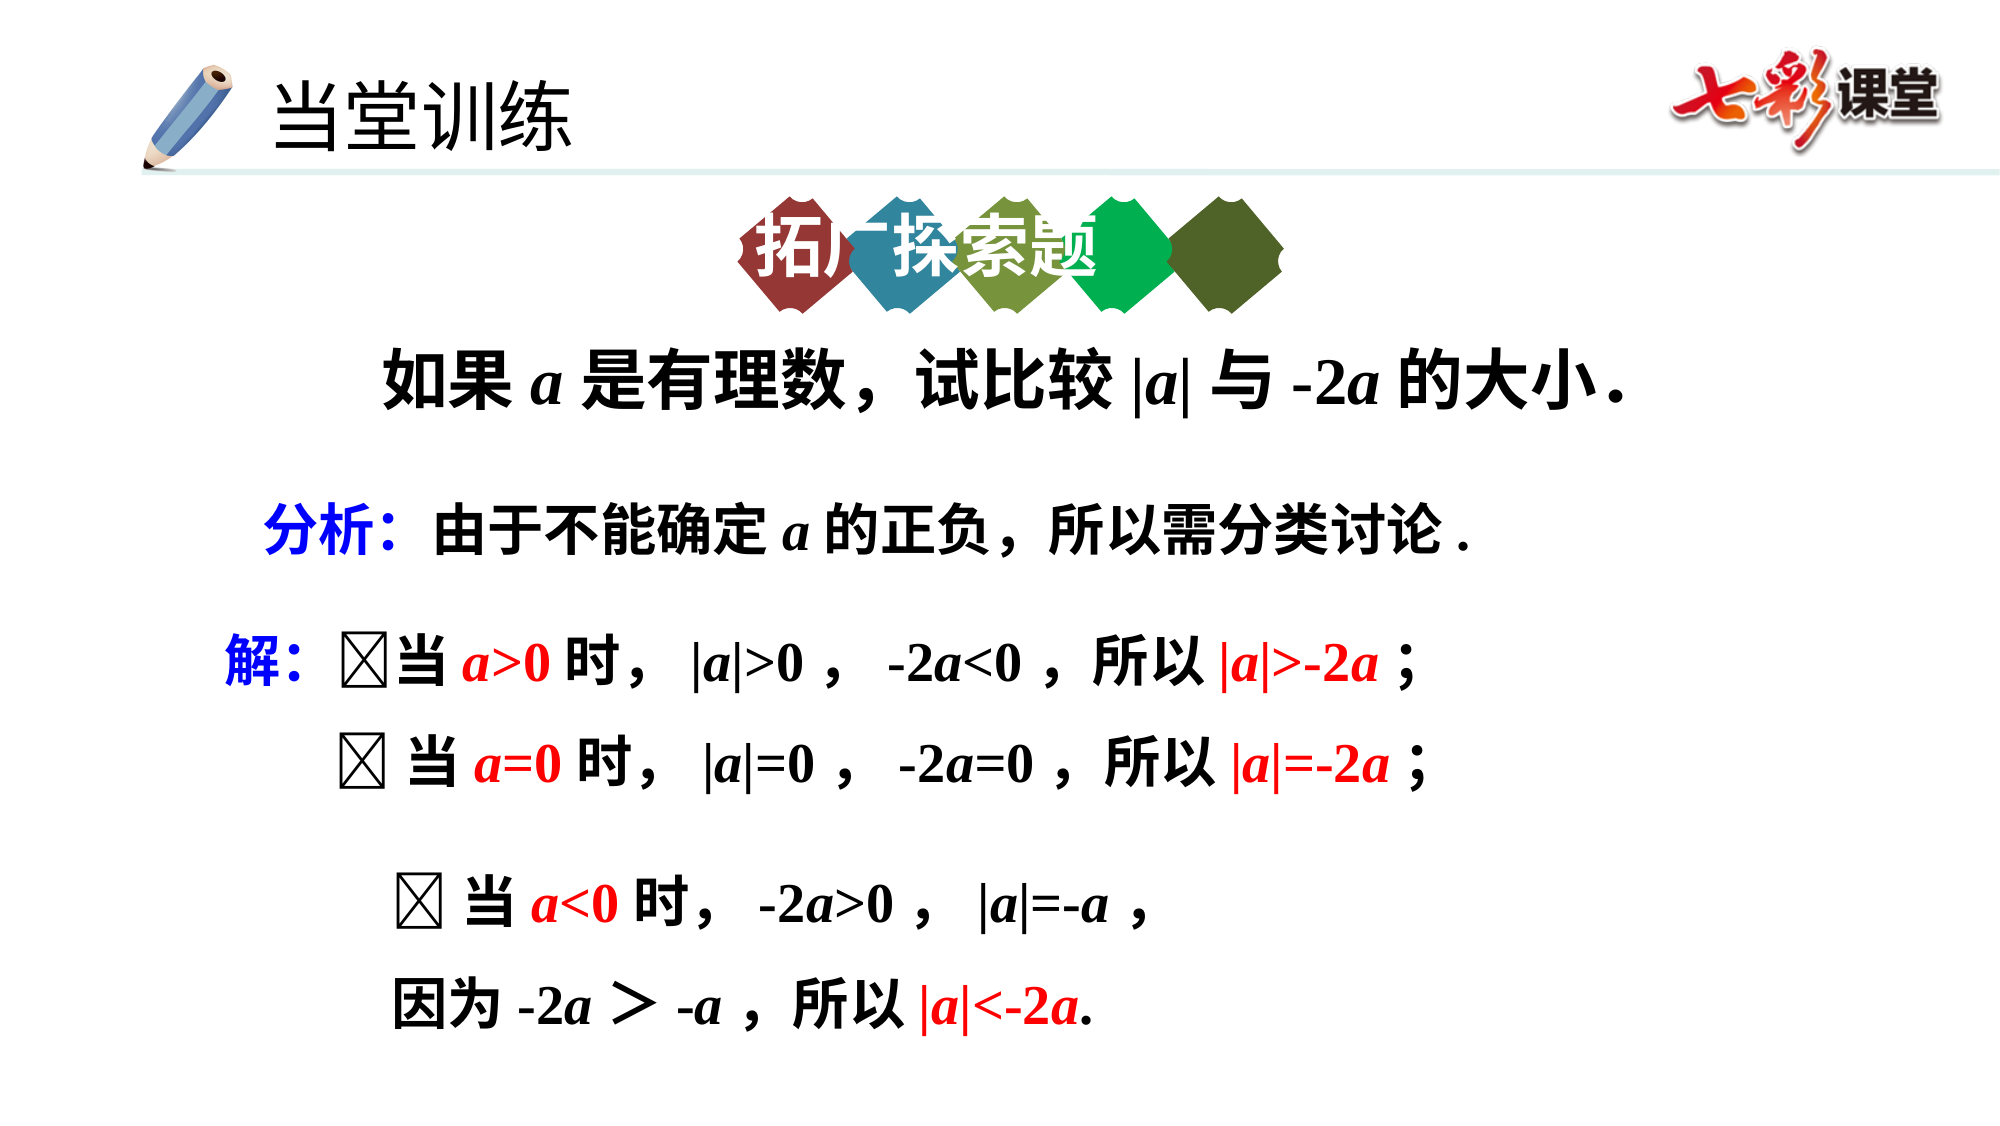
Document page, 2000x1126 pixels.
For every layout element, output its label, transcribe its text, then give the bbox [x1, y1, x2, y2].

text_box 解：当a>0时，|a|>0，-2a<0，所以|a|>-2a； [204, 615, 1469, 703]
text_box 当a=0时，|a|=0，-2a=0，所以|a|=-2a； [314, 716, 1481, 804]
text_box 如果a是有理数，试比较|a|与-2a的大小． [361, 327, 1921, 428]
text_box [739, 194, 1282, 305]
text_box 当a<0时，-2a>0，|a|=-a， 因为-2a＞-a，所以|a|<-2a. [371, 822, 1717, 1046]
picture [133, 42, 242, 195]
text_box 分析：由于不能确定a的正负，所以需分类讨论. [242, 450, 1555, 572]
picture [1666, 42, 1948, 157]
